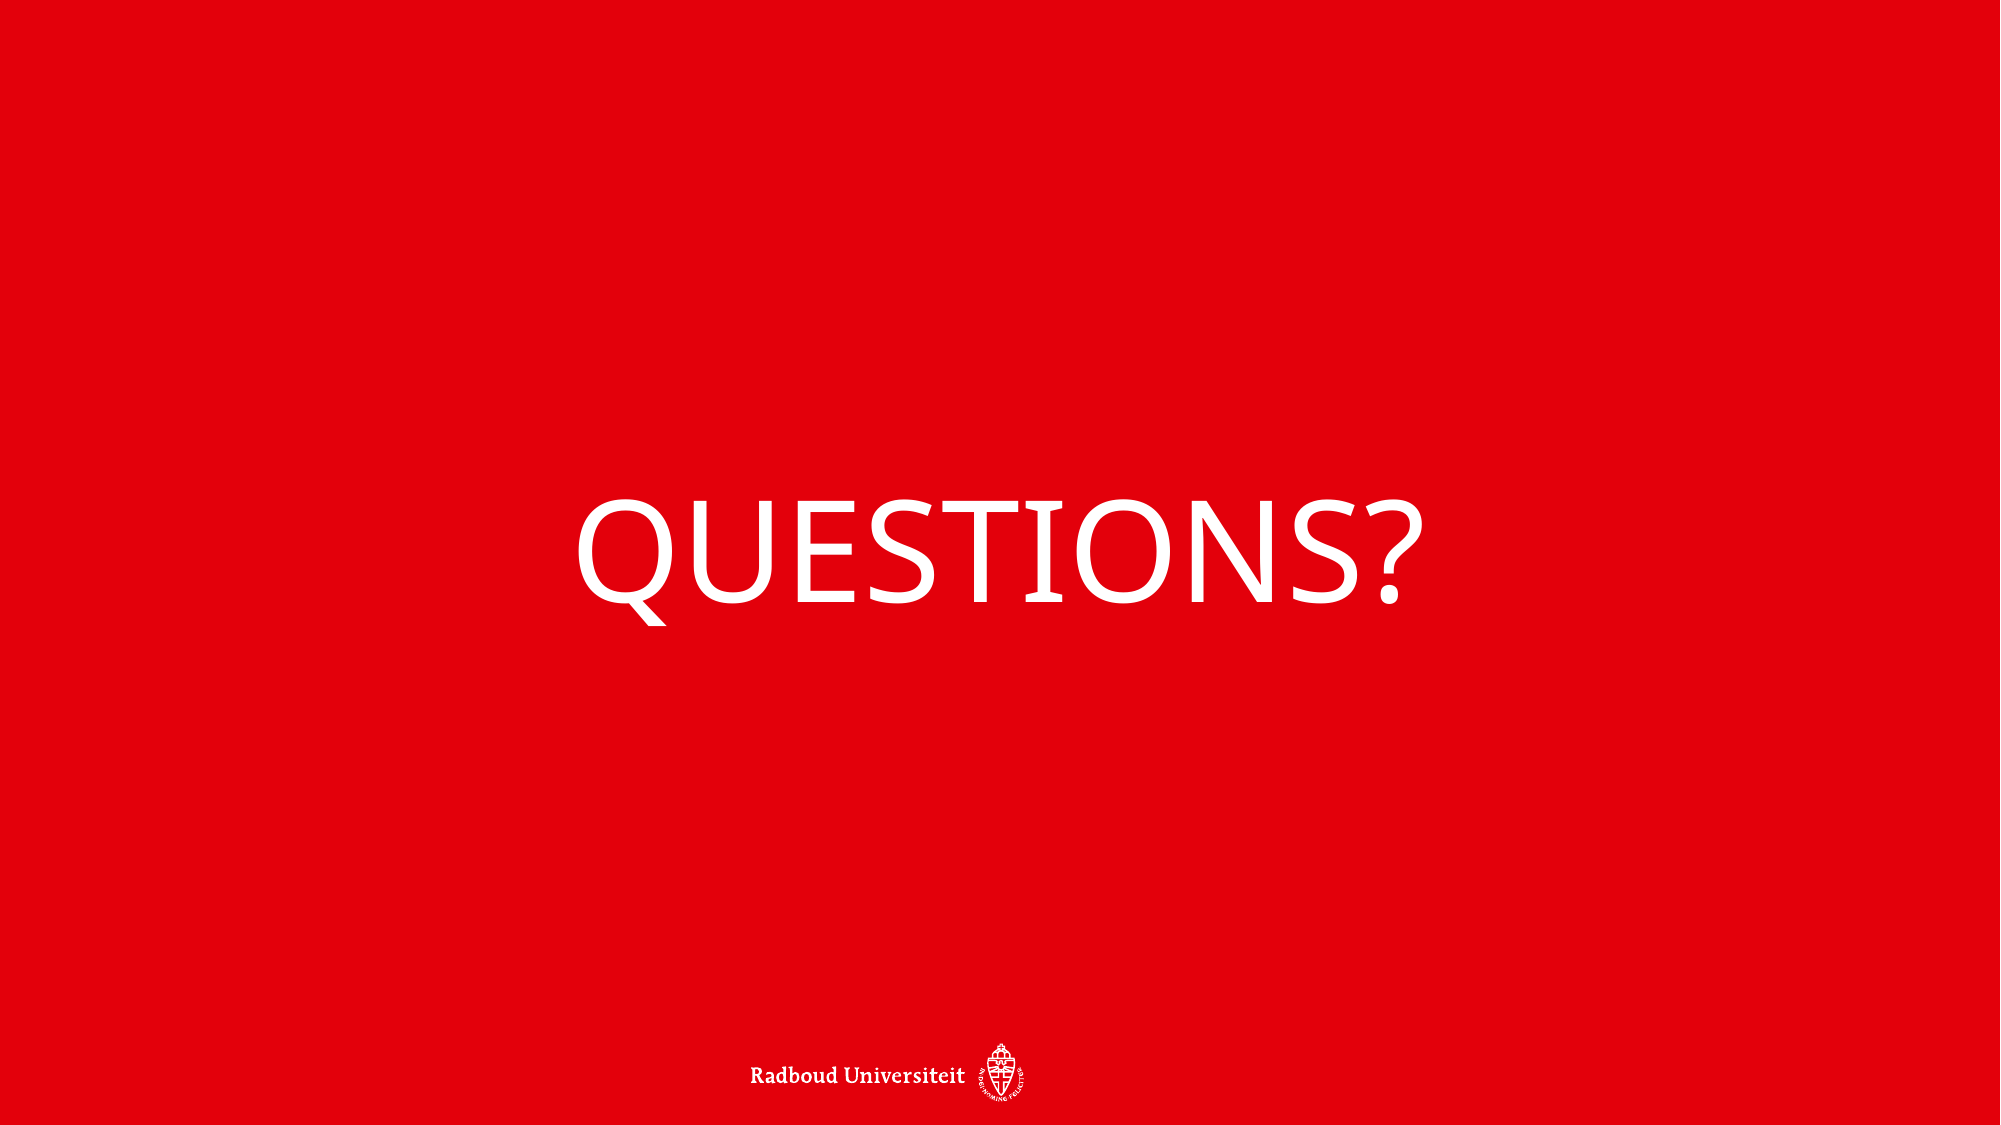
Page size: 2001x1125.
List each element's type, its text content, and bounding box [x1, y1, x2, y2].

list Questions? [141, 460, 1855, 815]
